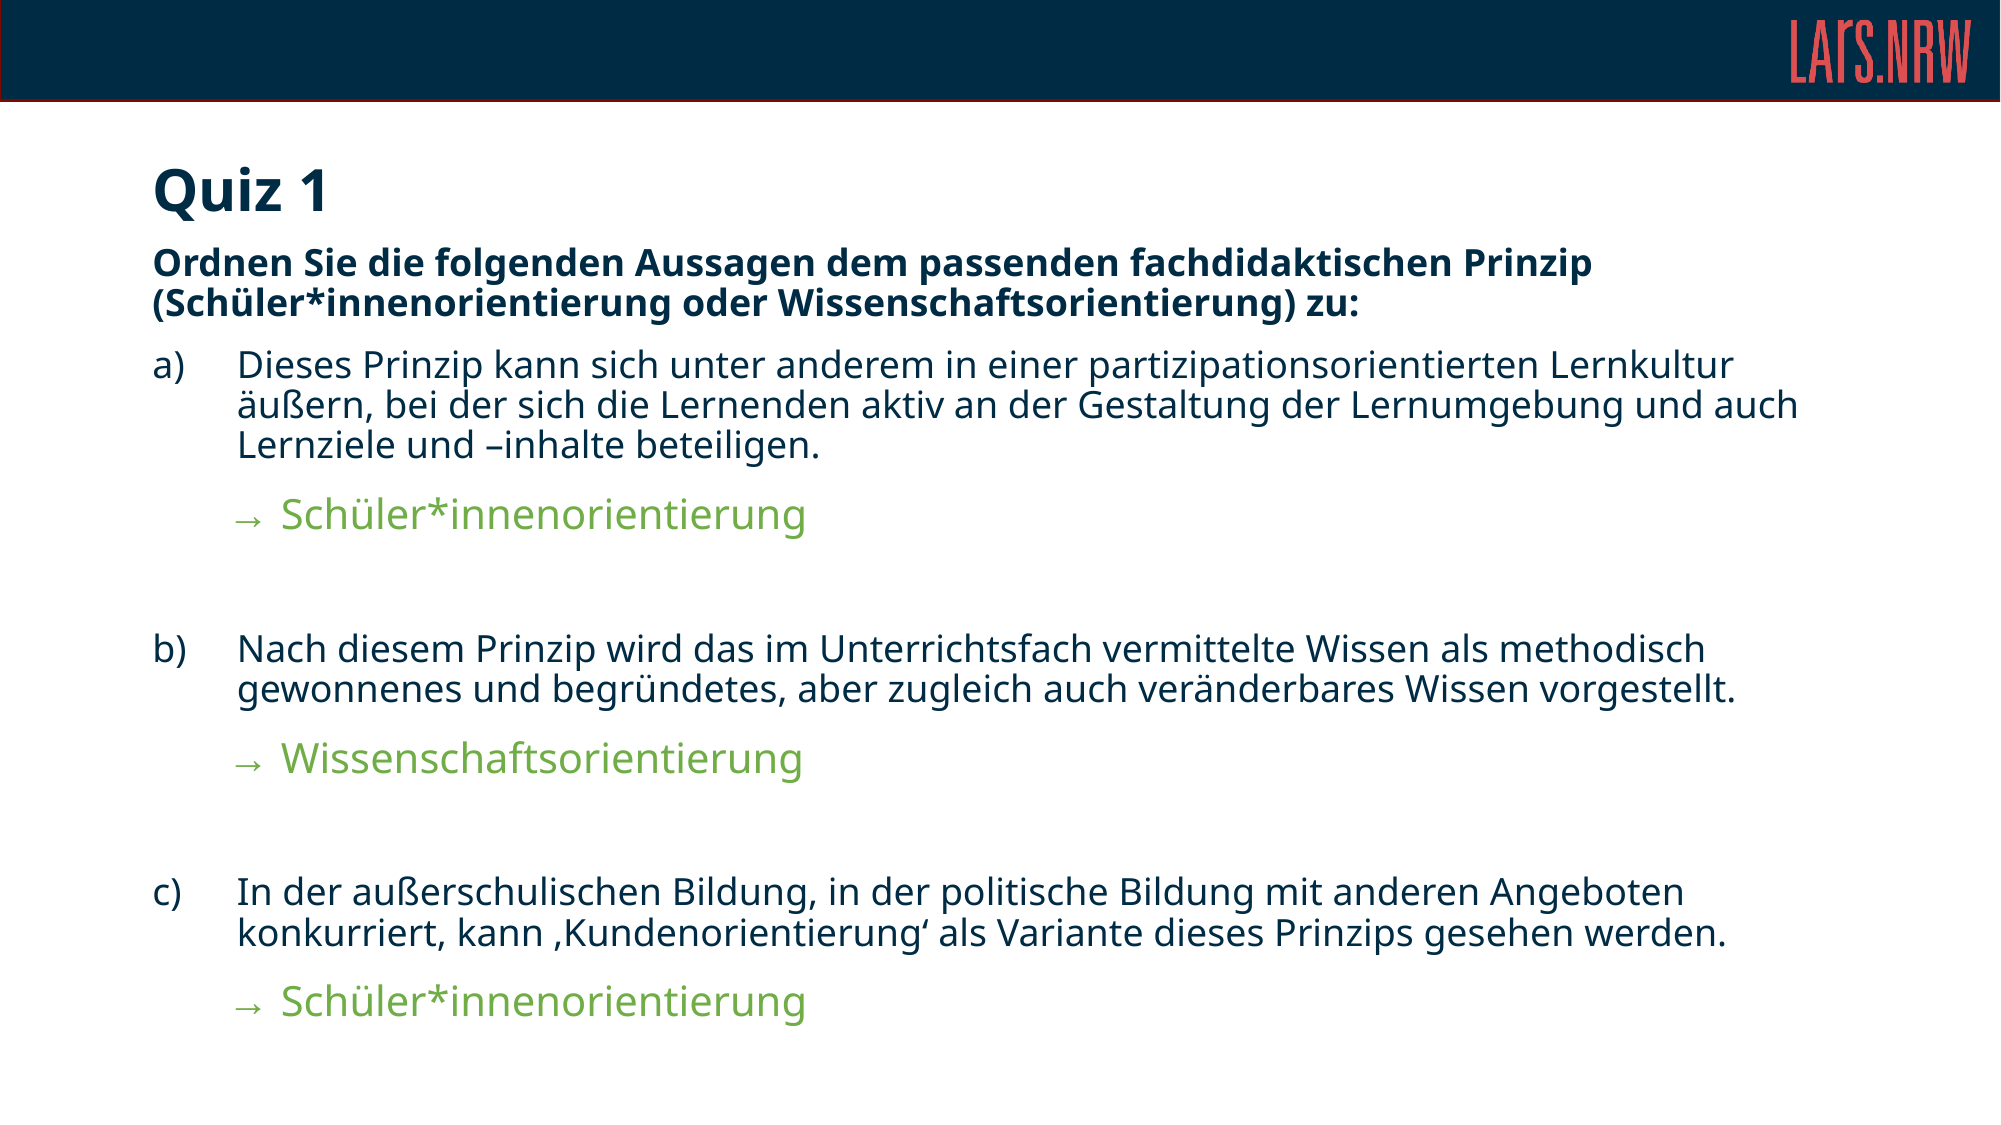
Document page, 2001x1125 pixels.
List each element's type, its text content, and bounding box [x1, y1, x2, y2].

picture [1773, 6, 1977, 99]
list Quiz 1 Ordnen Sie die folgenden Aussagen dem passenden fachdidaktischen Prinzip (Schüler*innenorientierung oder Wissenschaftsorientierung) zu: Dieses Prinzip kann sich unter anderem in einer partizipationsorientierten Lernkultur äußern, bei der sich die Lernenden aktiv an der Gestaltung der Lernumgebung und auch Lernziele und –inhalte beteiligen. → Schüler*innenorientierung Nach diesem Prinzip wird das im Unterrichtsfach vermittelte Wissen als methodisch gewonnenes und begründetes, aber zugleich auch veränderbares Wissen vorgestellt. → Wissenschaftsorientierung In der außerschulischen Bildung, in der politische Bildung mit anderen Angeboten konkurriert, kann ‚Kundenorientierung‘ als Variante dieses Prinzips gesehen werden. → Schüler*innenorientierung [137, 145, 1863, 1098]
